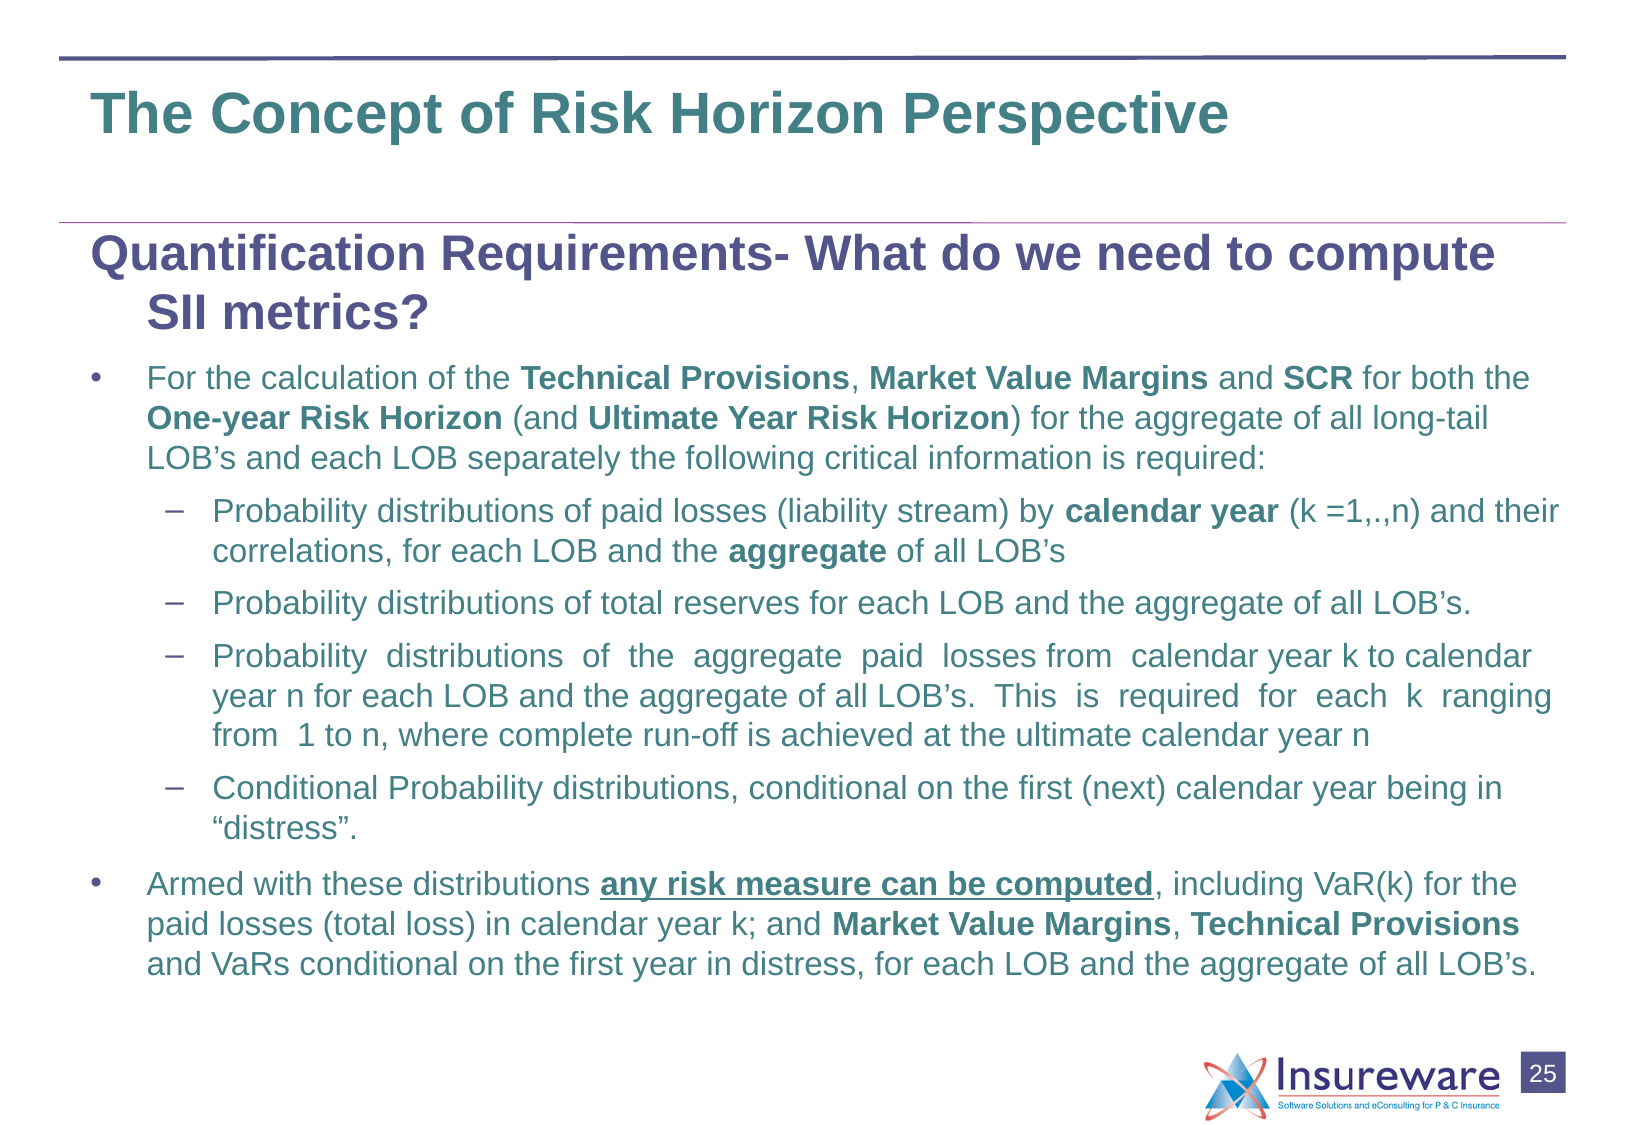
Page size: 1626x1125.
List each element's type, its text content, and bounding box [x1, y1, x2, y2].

title The Concept of Risk Horizon Perspective [90, 79, 1568, 204]
slide_number 24 [1520, 1051, 1566, 1093]
list Quantification Requirements- What do we need to compute SII metrics? For the calculation of the Technical Provisions, Market Value Margins and SCR for both the One-year Risk Horizon (and Ultimate Year Risk Horizon) for the aggregate of all long-tail LOB’s and each LOB separately the following critical information is required: Probability distributions of paid losses (liability stream) by calendar year (k =1,.,n) and their correlations, for each LOB and the aggregate of all LOB’s Probability distributions of total reserves for each LOB and the aggregate of all LOB’s. Probability distributions of the aggregate paid losses from calendar year k to calendar year n for each LOB and the aggregate of all LOB’s. This is required for each k ranging from 1 to n, where complete run-off is achieved at the ultimate calendar year n Conditional Probability distributions, conditional on the first (next) calendar year being in “distress”. Armed with these distributions any risk measure can be computed, including VaR(k) for the paid losses (total loss) in calendar year k; and Market Value Margins, Technical Provisions and VaRs conditional on the first year in distress, for each LOB and the aggregate of all LOB’s. [90, 219, 1568, 1006]
picture [1202, 1052, 1500, 1122]
